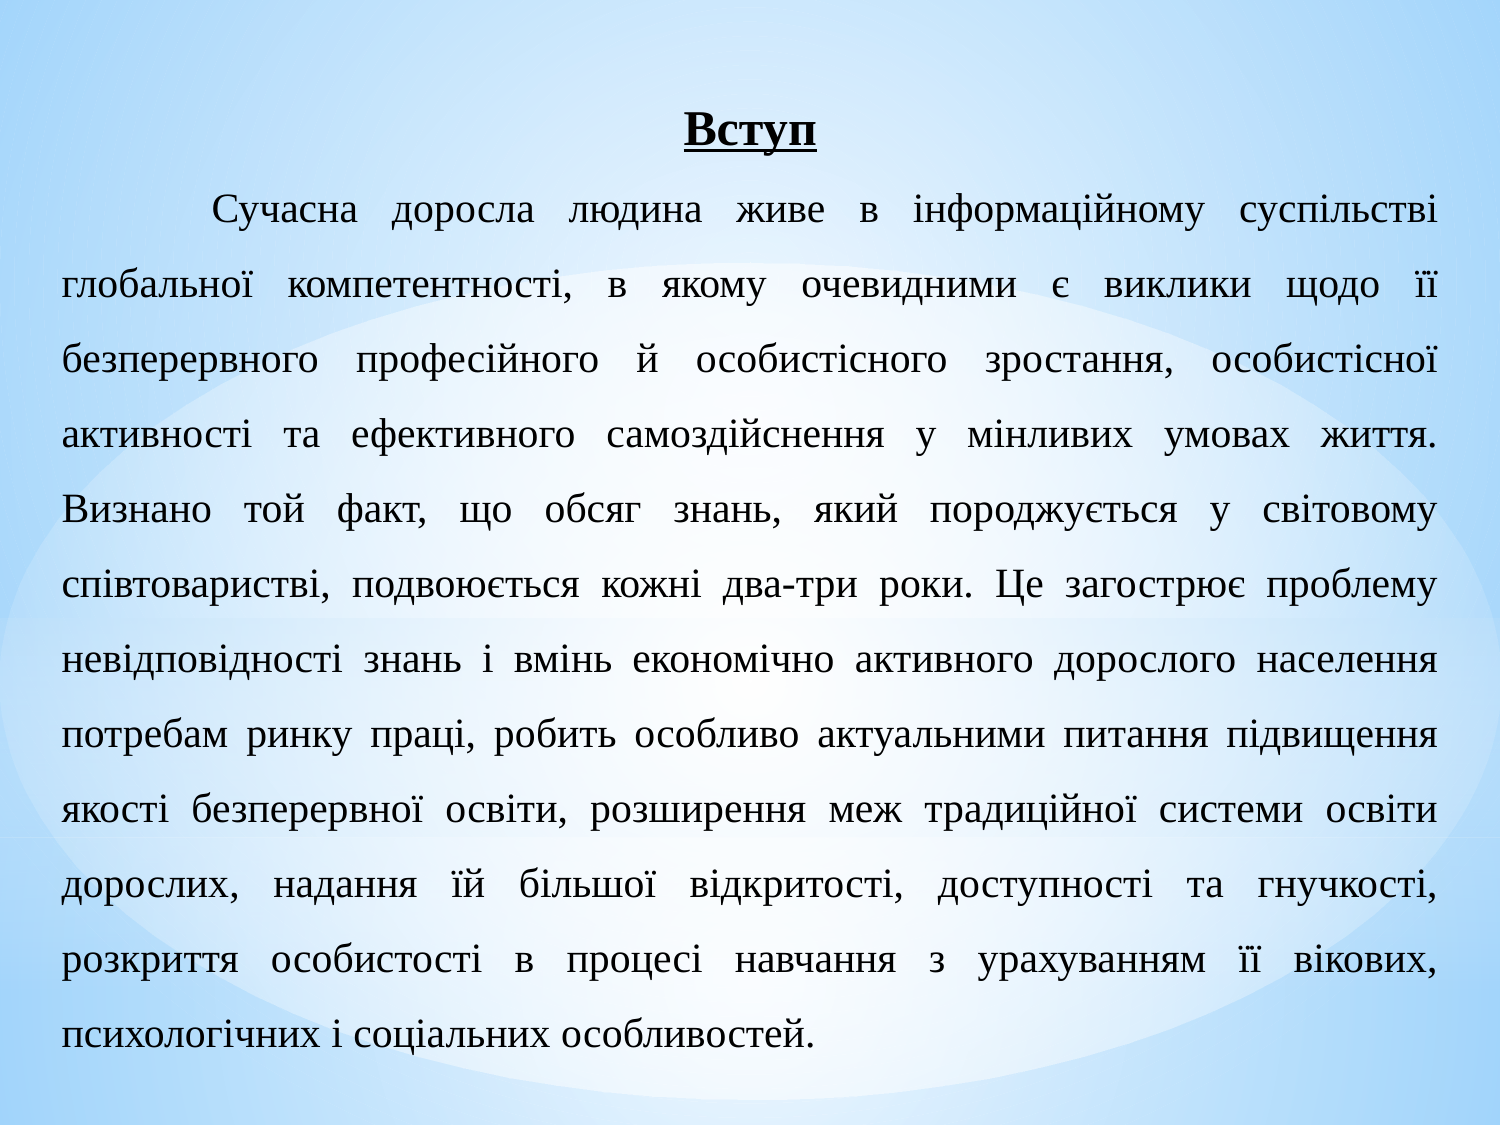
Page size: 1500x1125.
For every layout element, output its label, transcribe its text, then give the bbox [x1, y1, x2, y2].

text_box Вступ Сучасна доросла людина живе в інформаційному суспільстві глобальної компетентності, в якому очевидними є виклики щодо її безперервного професійного й особистісного зростання, особистісної активності та ефективного самоздійснення у мінливих умовах життя. Визнано той факт, що обсяг знань, який породжується у світовому співтоваристві, подвоюється кожні два-три роки. Це загострює проблему невідповідності знань і вмінь економічно активного дорослого населення потребам ринку праці, робить особливо актуальними питання підвищення якості безперервної освіти, розширення меж традиційної системи освіти дорослих, надання їй більшої відкритості, доступності та гнучкості, розкриття особистості в процесі навчання з урахуванням її вікових, психологічних і соціальних особливостей. [46, 58, 1454, 1064]
